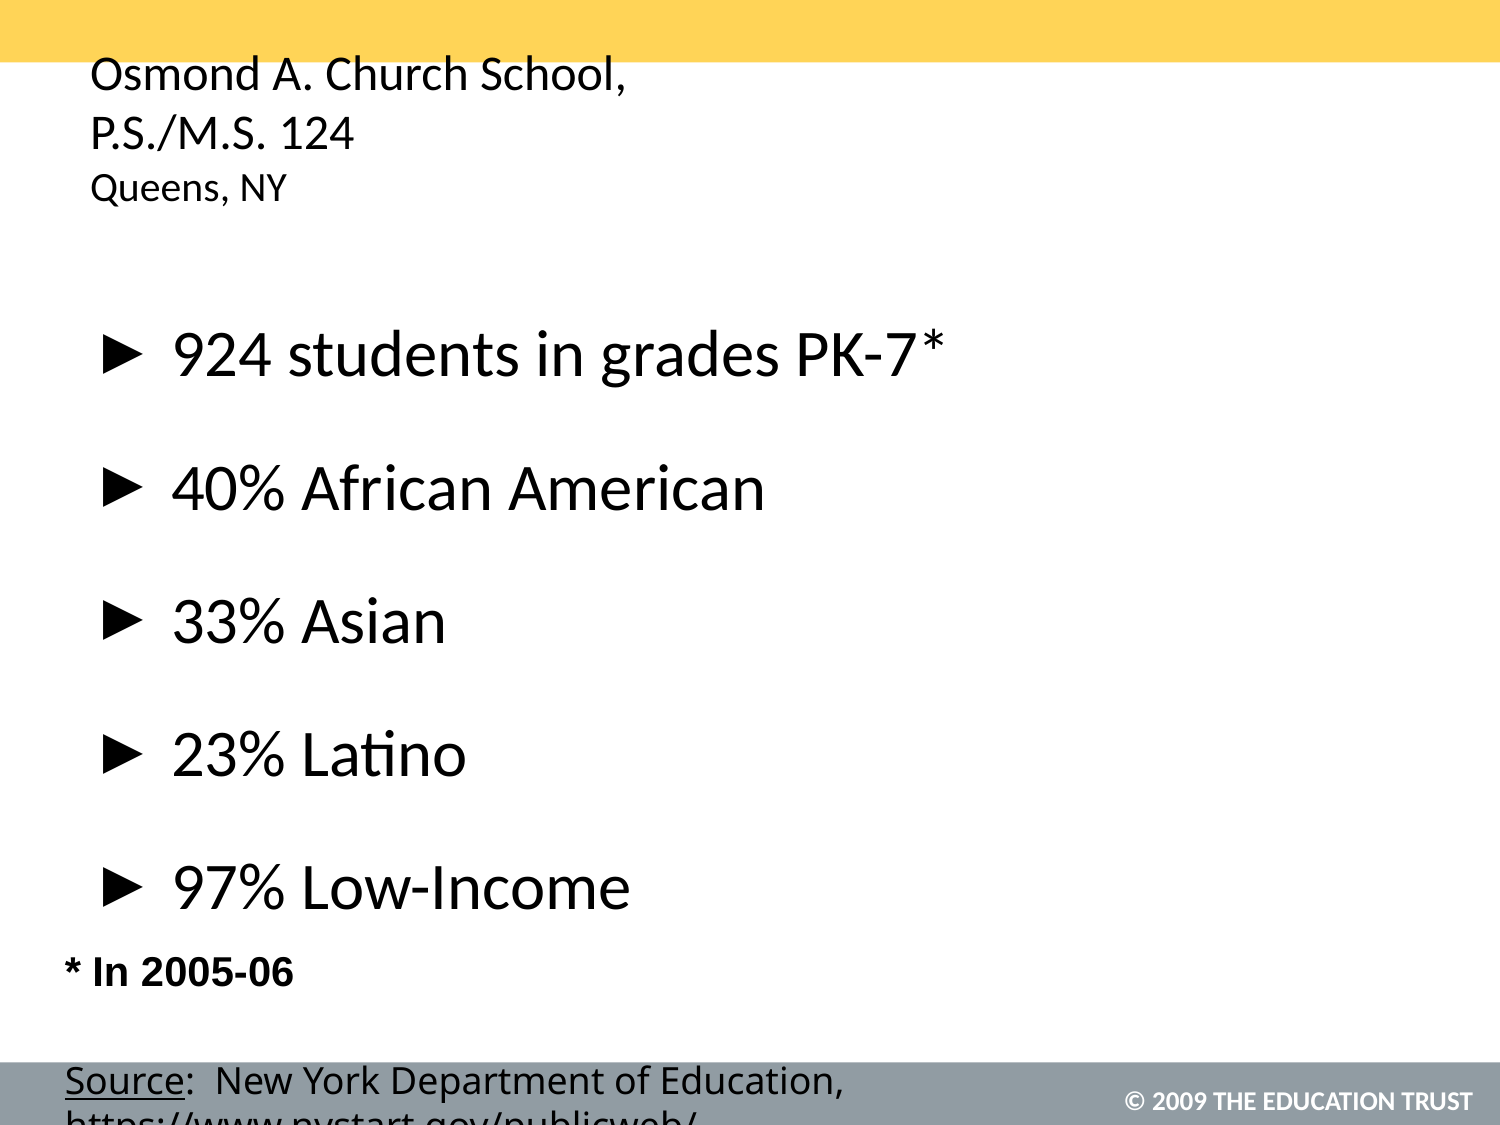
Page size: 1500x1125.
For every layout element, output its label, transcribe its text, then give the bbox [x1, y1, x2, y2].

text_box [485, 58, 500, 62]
title Osmond A. Church School, P.S./M.S. 124 Queens, NY [74, 62, 1463, 188]
text_box * In 2005-06 [49, 937, 1025, 1003]
text_box Source: New York Department of Education, https://www.nystart.gov/publicweb/ [49, 1049, 1388, 1125]
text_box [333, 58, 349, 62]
list 924 students in grades PK-7* 40% African American 33% Asian 23% Latino 97% Low-Income [74, 262, 1426, 1043]
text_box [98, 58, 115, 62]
